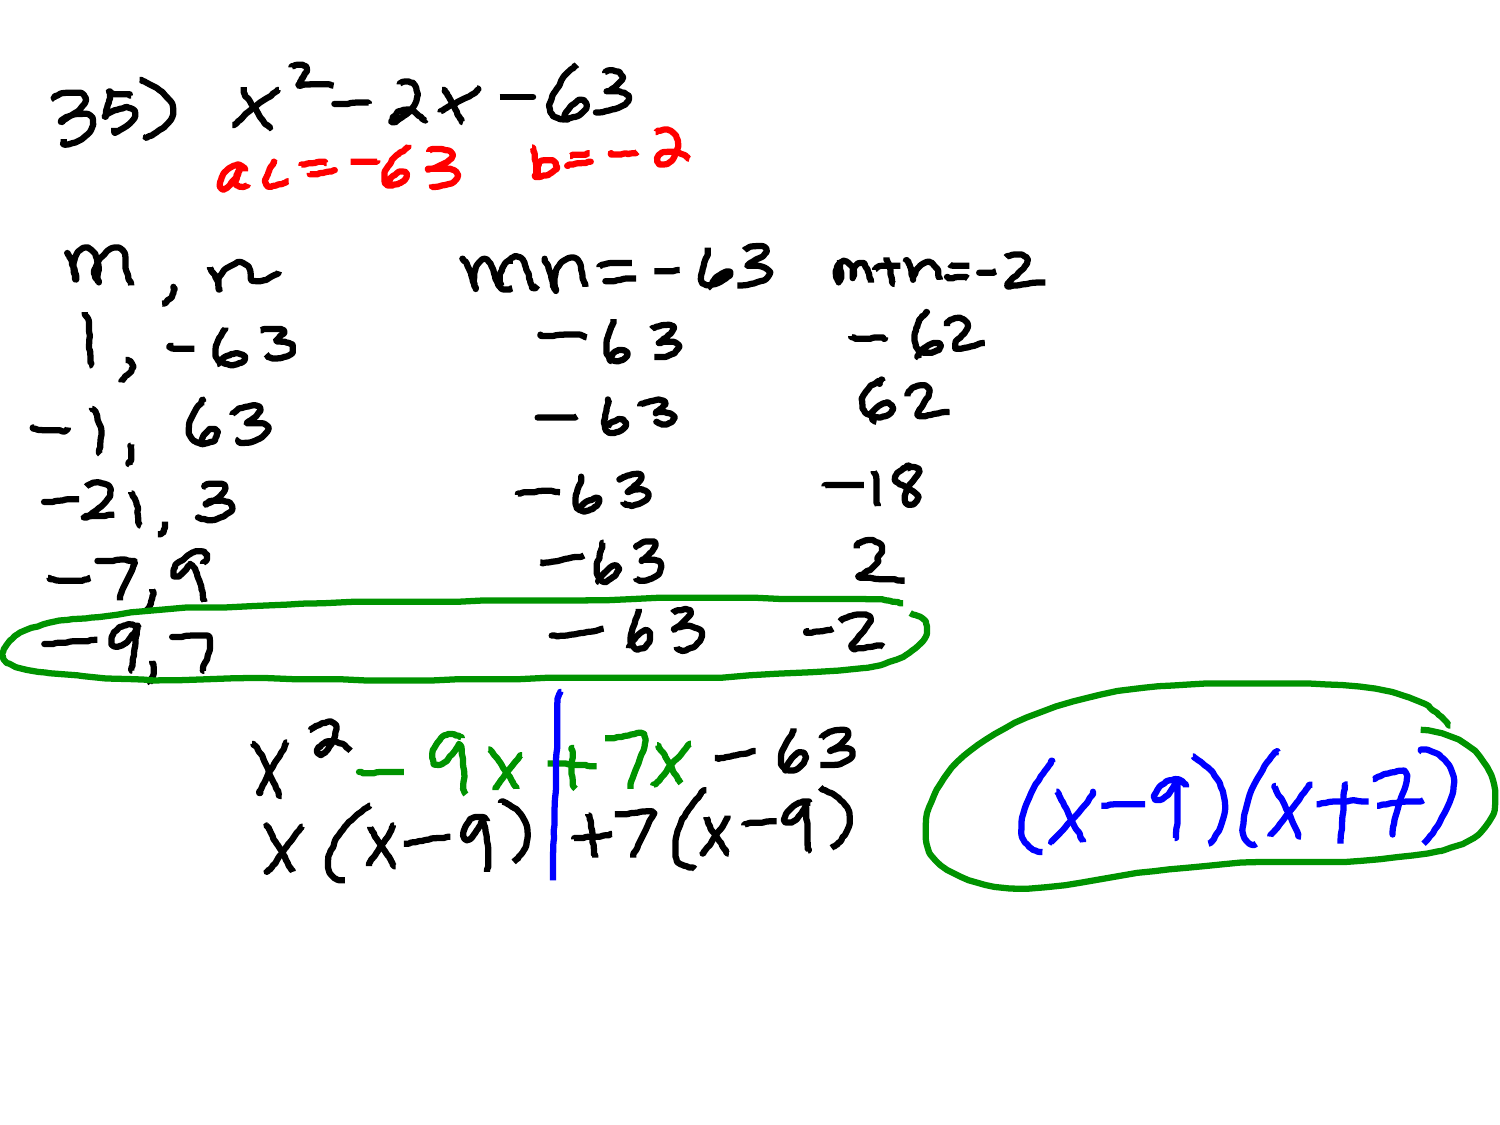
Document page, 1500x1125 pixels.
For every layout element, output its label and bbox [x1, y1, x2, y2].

text_box [978, 270, 997, 274]
text_box [860, 378, 894, 423]
text_box [381, 846, 396, 867]
text_box [1005, 253, 1046, 288]
text_box [949, 263, 970, 267]
text_box [835, 260, 872, 284]
text_box [254, 108, 272, 129]
text_box [1, 596, 928, 682]
text_box [120, 359, 135, 383]
text_box [635, 540, 663, 582]
text_box [780, 728, 807, 772]
text_box [488, 748, 507, 773]
text_box [130, 492, 142, 527]
text_box [591, 838, 597, 858]
text_box [874, 265, 888, 270]
text_box [300, 160, 327, 166]
text_box [403, 835, 451, 845]
text_box [603, 398, 627, 434]
text_box [309, 169, 336, 176]
text_box [657, 744, 671, 765]
text_box [231, 404, 270, 444]
text_box [639, 398, 676, 426]
text_box [265, 826, 303, 873]
text_box [172, 550, 208, 602]
text_box [333, 101, 370, 105]
text_box [188, 398, 219, 446]
text_box [924, 682, 1496, 890]
text_box [566, 160, 592, 167]
text_box [383, 144, 410, 187]
text_box [264, 160, 289, 188]
text_box [705, 817, 716, 835]
text_box [906, 384, 950, 417]
text_box [127, 444, 132, 466]
text_box [242, 87, 255, 107]
text_box [309, 720, 352, 756]
text_box [946, 317, 985, 350]
text_box [461, 257, 513, 291]
text_box [368, 824, 395, 867]
text_box [671, 766, 682, 784]
text_box [498, 255, 539, 289]
text_box [157, 521, 166, 535]
text_box [652, 743, 691, 787]
text_box [820, 729, 854, 766]
text_box [168, 345, 195, 350]
text_box [139, 79, 175, 139]
text_box [913, 311, 942, 359]
text_box [595, 69, 630, 114]
text_box [431, 733, 467, 795]
text_box [290, 63, 334, 87]
text_box [655, 128, 690, 166]
text_box [946, 276, 969, 280]
text_box [96, 558, 136, 601]
text_box [743, 820, 777, 826]
text_box [595, 542, 620, 583]
text_box [614, 810, 655, 858]
text_box [66, 246, 132, 286]
text_box [856, 539, 905, 582]
text_box [570, 747, 577, 790]
text_box [536, 415, 578, 419]
text_box [548, 64, 588, 121]
text_box [674, 789, 707, 870]
text_box [850, 336, 886, 340]
text_box [327, 804, 371, 881]
text_box [369, 826, 381, 845]
text_box [53, 92, 94, 146]
text_box [146, 589, 155, 610]
text_box [654, 269, 680, 273]
text_box [598, 262, 632, 268]
text_box [82, 481, 115, 519]
text_box [716, 835, 729, 855]
text_box [32, 426, 69, 433]
text_box [269, 775, 282, 797]
text_box [48, 577, 91, 582]
text_box [543, 256, 587, 292]
text_box [197, 483, 234, 522]
text_box [500, 800, 529, 863]
text_box [905, 259, 941, 281]
text_box [252, 743, 269, 772]
text_box [390, 80, 427, 123]
text_box [885, 257, 895, 285]
text_box [604, 277, 637, 282]
text_box [103, 90, 137, 134]
text_box [358, 771, 404, 775]
text_box [439, 87, 480, 113]
text_box [462, 816, 490, 872]
text_box [618, 473, 650, 507]
text_box [650, 324, 681, 358]
text_box [209, 261, 280, 291]
text_box [442, 89, 454, 104]
text_box [559, 762, 570, 766]
text_box [214, 327, 246, 367]
text_box [701, 815, 729, 855]
text_box [574, 475, 601, 513]
text_box [573, 833, 613, 840]
text_box [894, 464, 921, 506]
text_box [700, 247, 732, 289]
text_box [532, 146, 558, 178]
text_box [539, 333, 587, 339]
text_box [219, 163, 249, 191]
text_box [265, 824, 282, 852]
text_box [258, 741, 288, 794]
text_box [819, 786, 851, 849]
text_box [427, 148, 459, 188]
text_box [605, 731, 647, 789]
text_box [507, 774, 518, 789]
text_box [783, 800, 811, 852]
text_box [517, 490, 561, 495]
text_box [605, 319, 629, 363]
text_box [737, 245, 771, 287]
text_box [91, 407, 103, 455]
text_box [232, 89, 279, 126]
text_box [162, 286, 176, 305]
text_box [43, 498, 80, 503]
text_box [452, 106, 464, 123]
text_box [587, 814, 594, 835]
text_box [540, 554, 585, 565]
text_box [84, 312, 92, 367]
text_box [260, 328, 294, 360]
text_box [575, 764, 597, 768]
text_box [282, 854, 294, 872]
text_box [552, 691, 562, 881]
text_box [570, 152, 590, 157]
text_box [494, 754, 523, 791]
text_box [872, 471, 879, 507]
text_box [610, 151, 638, 156]
text_box [714, 750, 756, 760]
